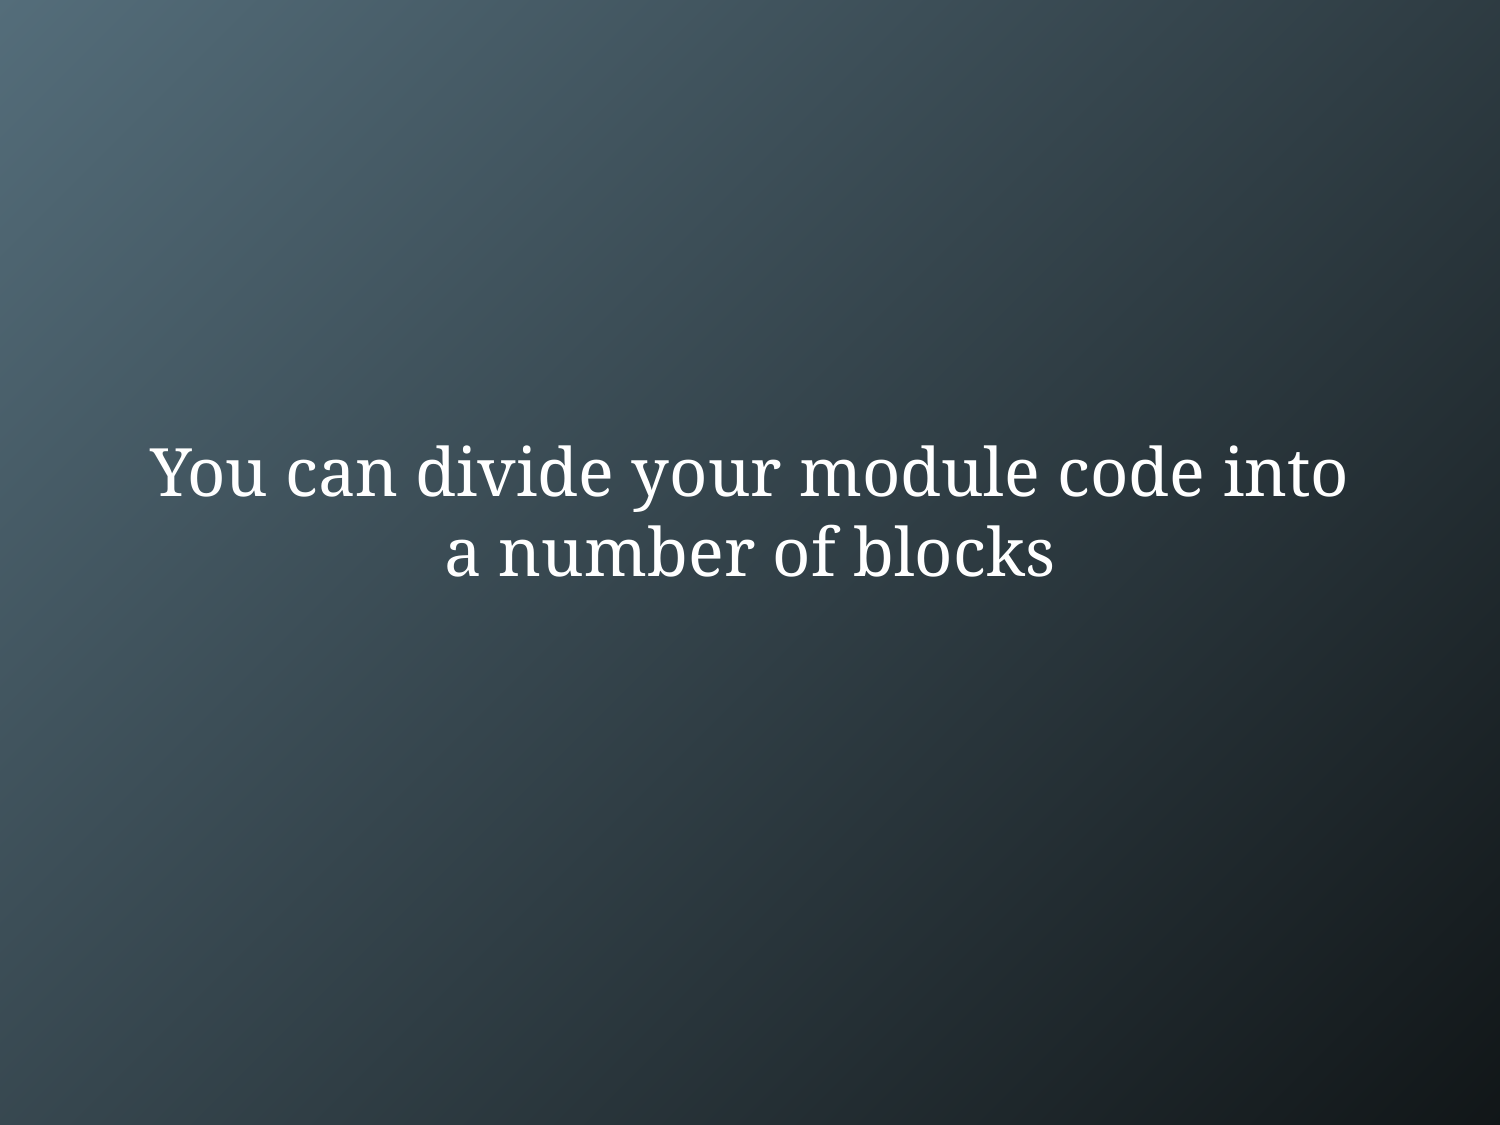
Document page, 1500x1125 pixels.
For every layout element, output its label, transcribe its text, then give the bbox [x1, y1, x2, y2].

title You can divide your module code into a number of blocks [112, 326, 1388, 693]
